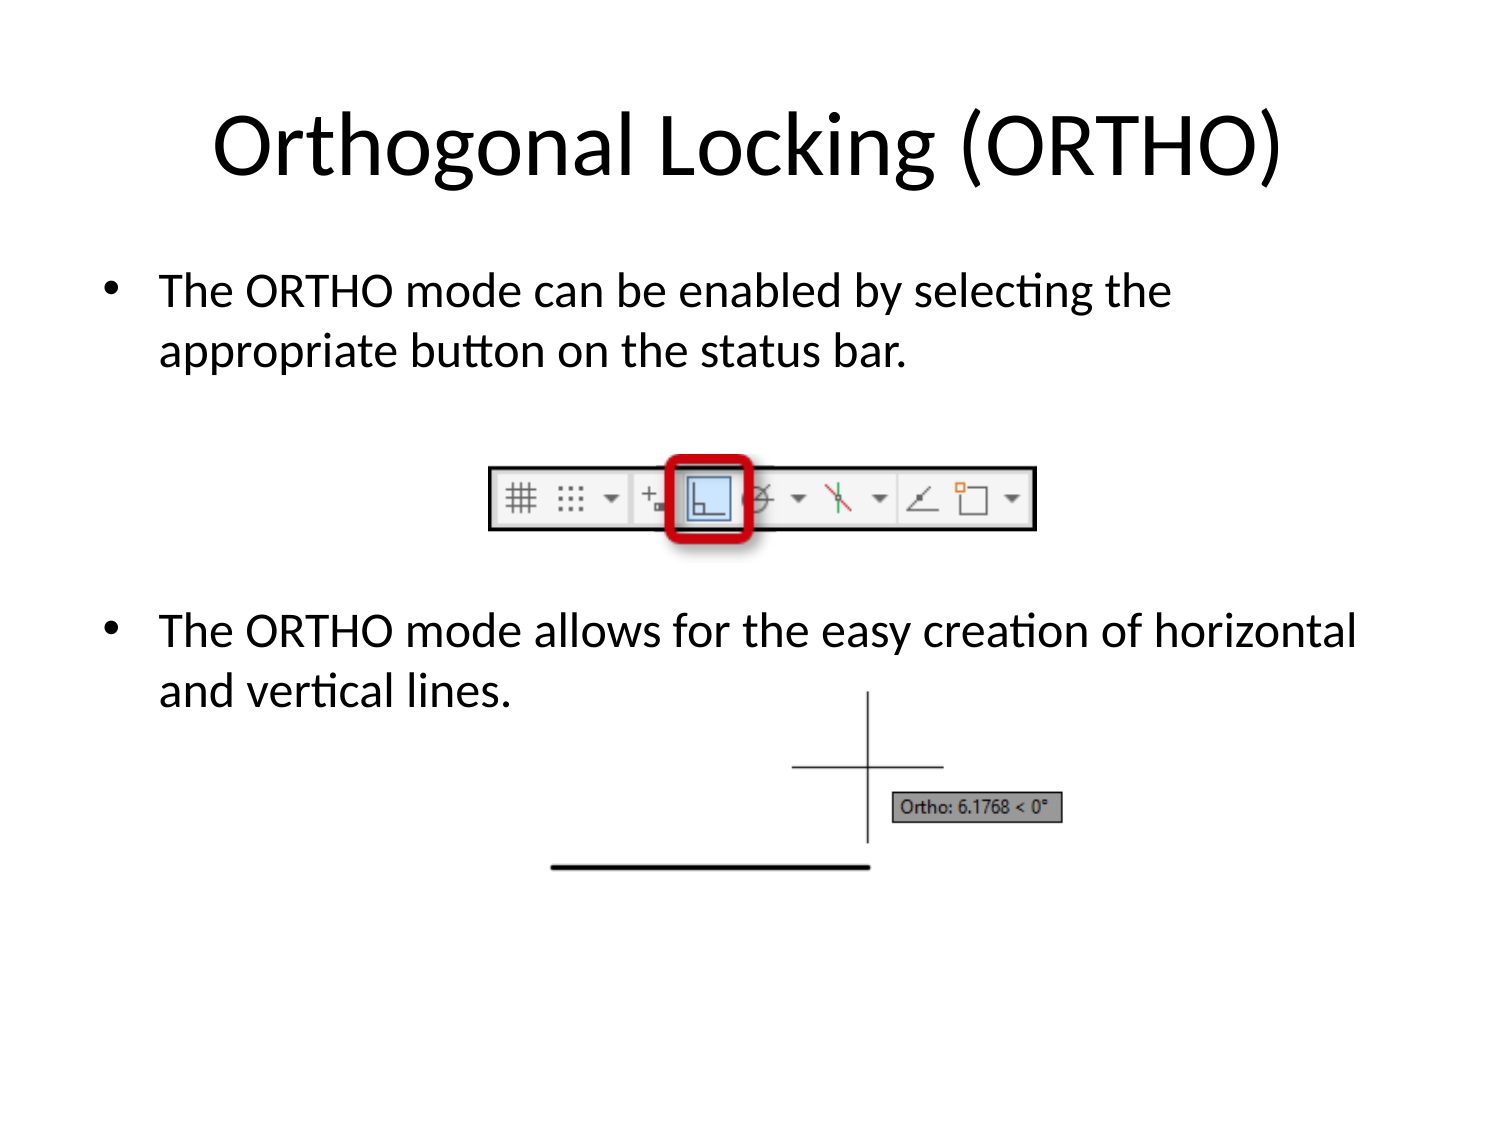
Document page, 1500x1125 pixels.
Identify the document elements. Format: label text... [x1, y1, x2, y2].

title Orthogonal Locking (ORTHO) [75, 45, 1425, 233]
picture [512, 687, 1077, 890]
picture [488, 454, 1037, 563]
list The ORTHO mode can be enabled by selecting the appropriate button on the status bar. The ORTHO mode allows for the easy creation of horizontal and vertical lines. [87, 249, 1438, 950]
